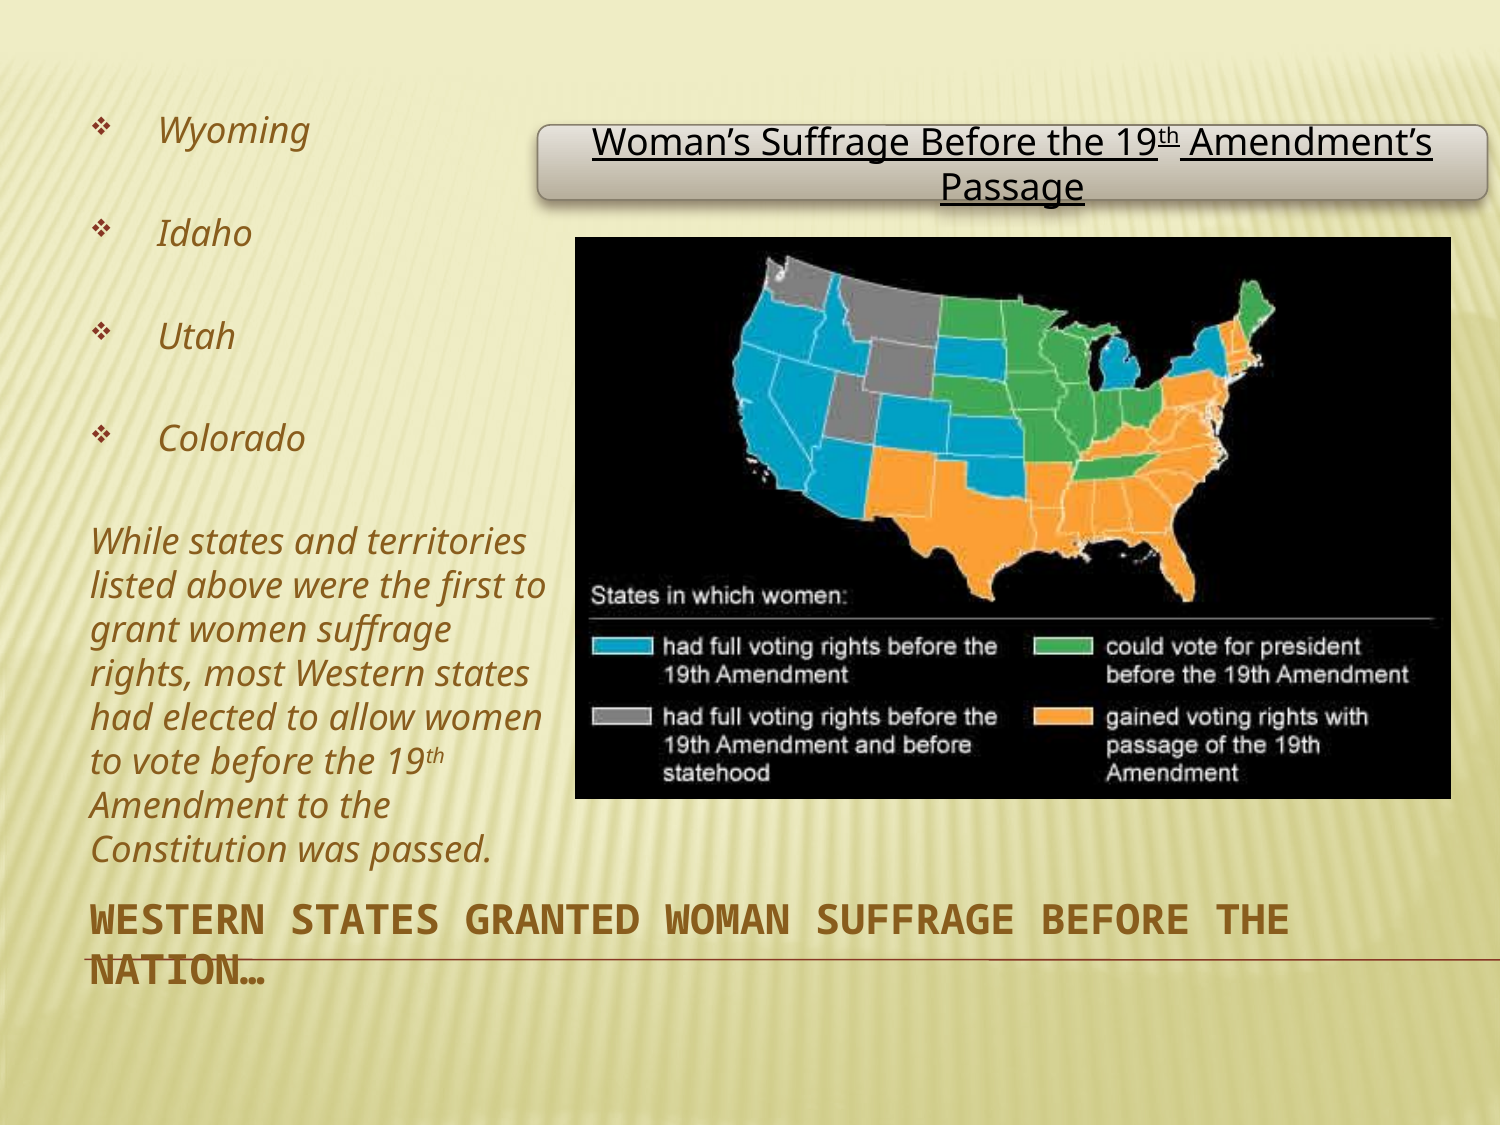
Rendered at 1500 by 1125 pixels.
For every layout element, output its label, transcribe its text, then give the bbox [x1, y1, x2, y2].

title Western states granted woman suffrage before the nation… [75, 900, 1463, 986]
list Wyoming Idaho Utah Colorado While states and territories listed above were the first to grant women suffrage rights, most Western states had elected to allow women to vote before the 19th Amendment to the Constitution was passed. [75, 99, 569, 888]
text_box Woman’s Suffrage Before the 19th Amendment’s Passage [536, 124, 1489, 201]
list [574, 237, 1452, 799]
